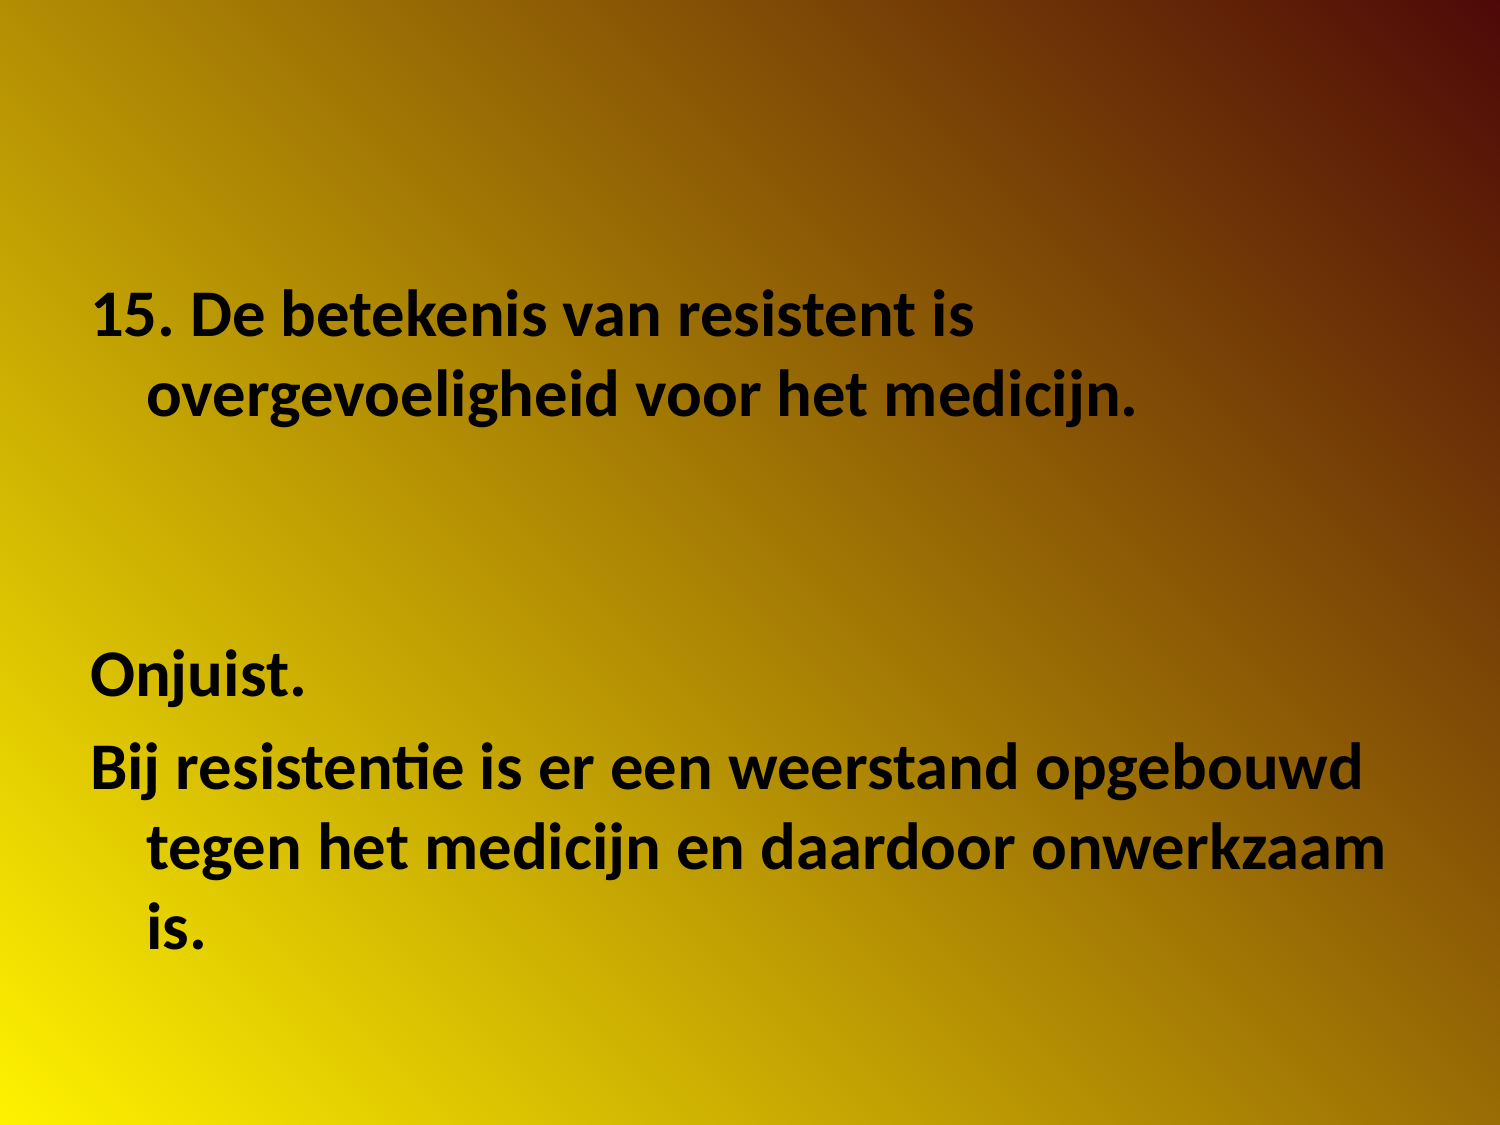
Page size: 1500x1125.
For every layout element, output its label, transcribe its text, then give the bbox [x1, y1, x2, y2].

list 15. De betekenis van resistent is overgevoeligheid voor het medicijn. Onjuist. Bij resistentie is er een weerstand opgebouwd tegen het medicijn en daardoor onwerkzaam is. [75, 262, 1425, 1005]
